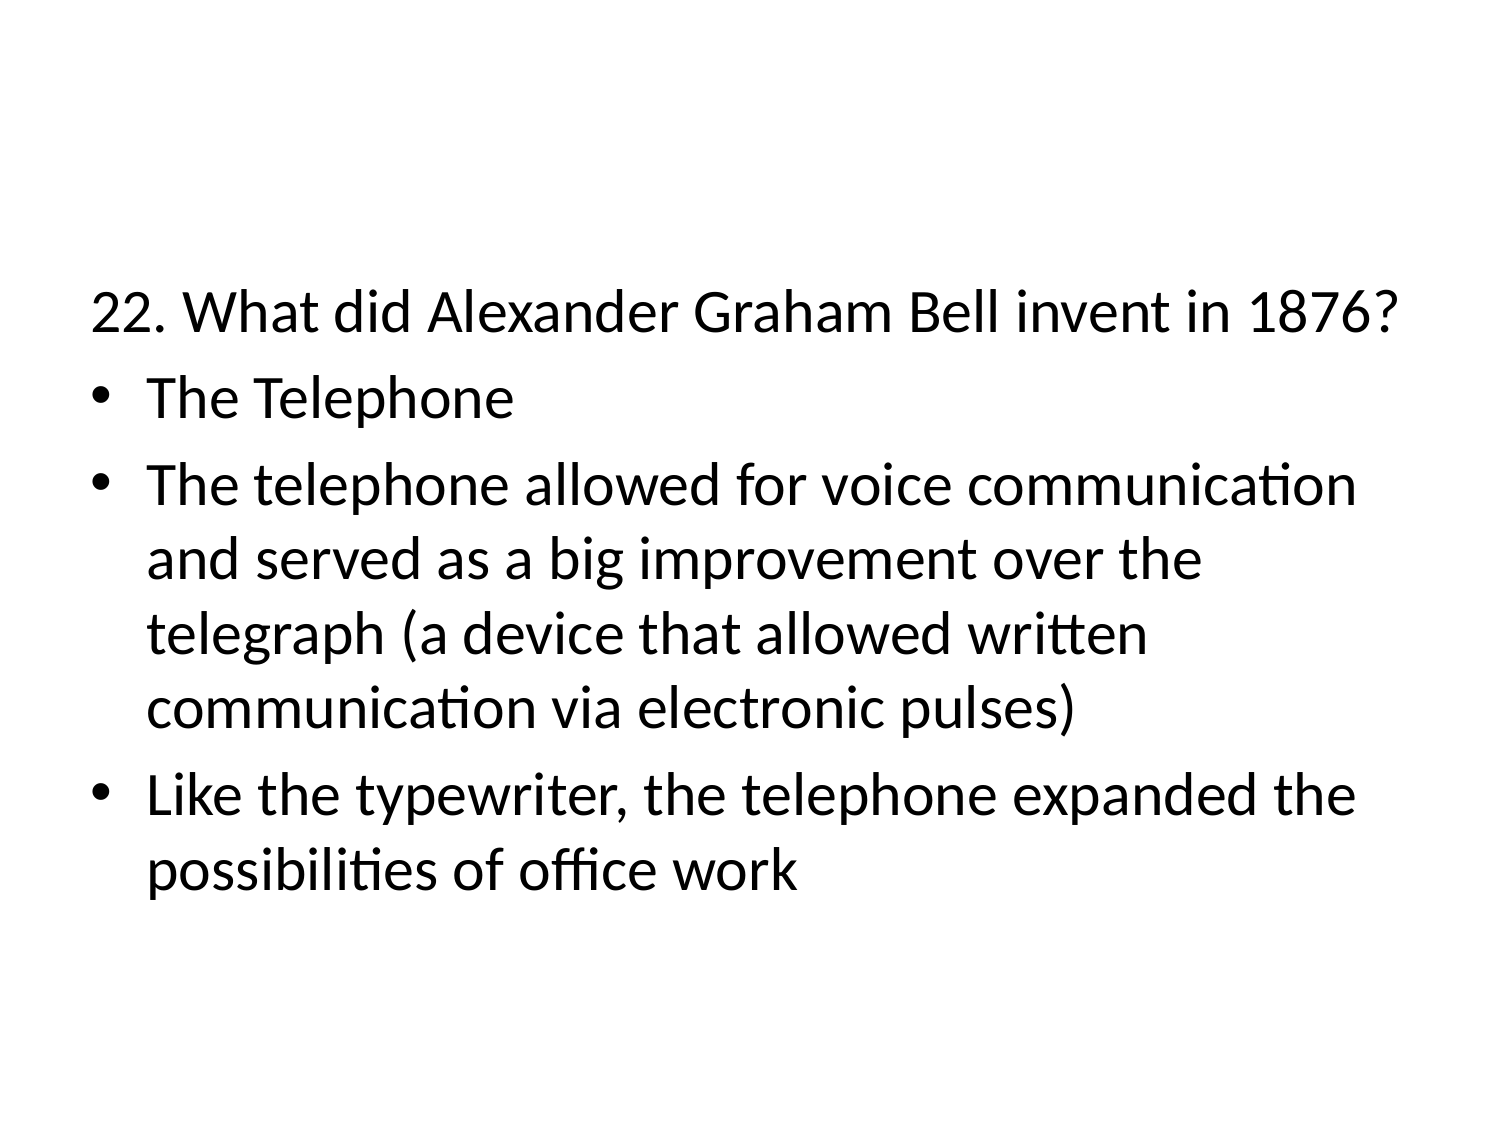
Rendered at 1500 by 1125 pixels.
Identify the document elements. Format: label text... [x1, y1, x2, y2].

list 22. What did Alexander Graham Bell invent in 1876? The Telephone The telephone allowed for voice communication and served as a big improvement over the telegraph (a device that allowed written communication via electronic pulses) Like the typewriter, the telephone expanded the possibilities of office work [75, 262, 1425, 1005]
